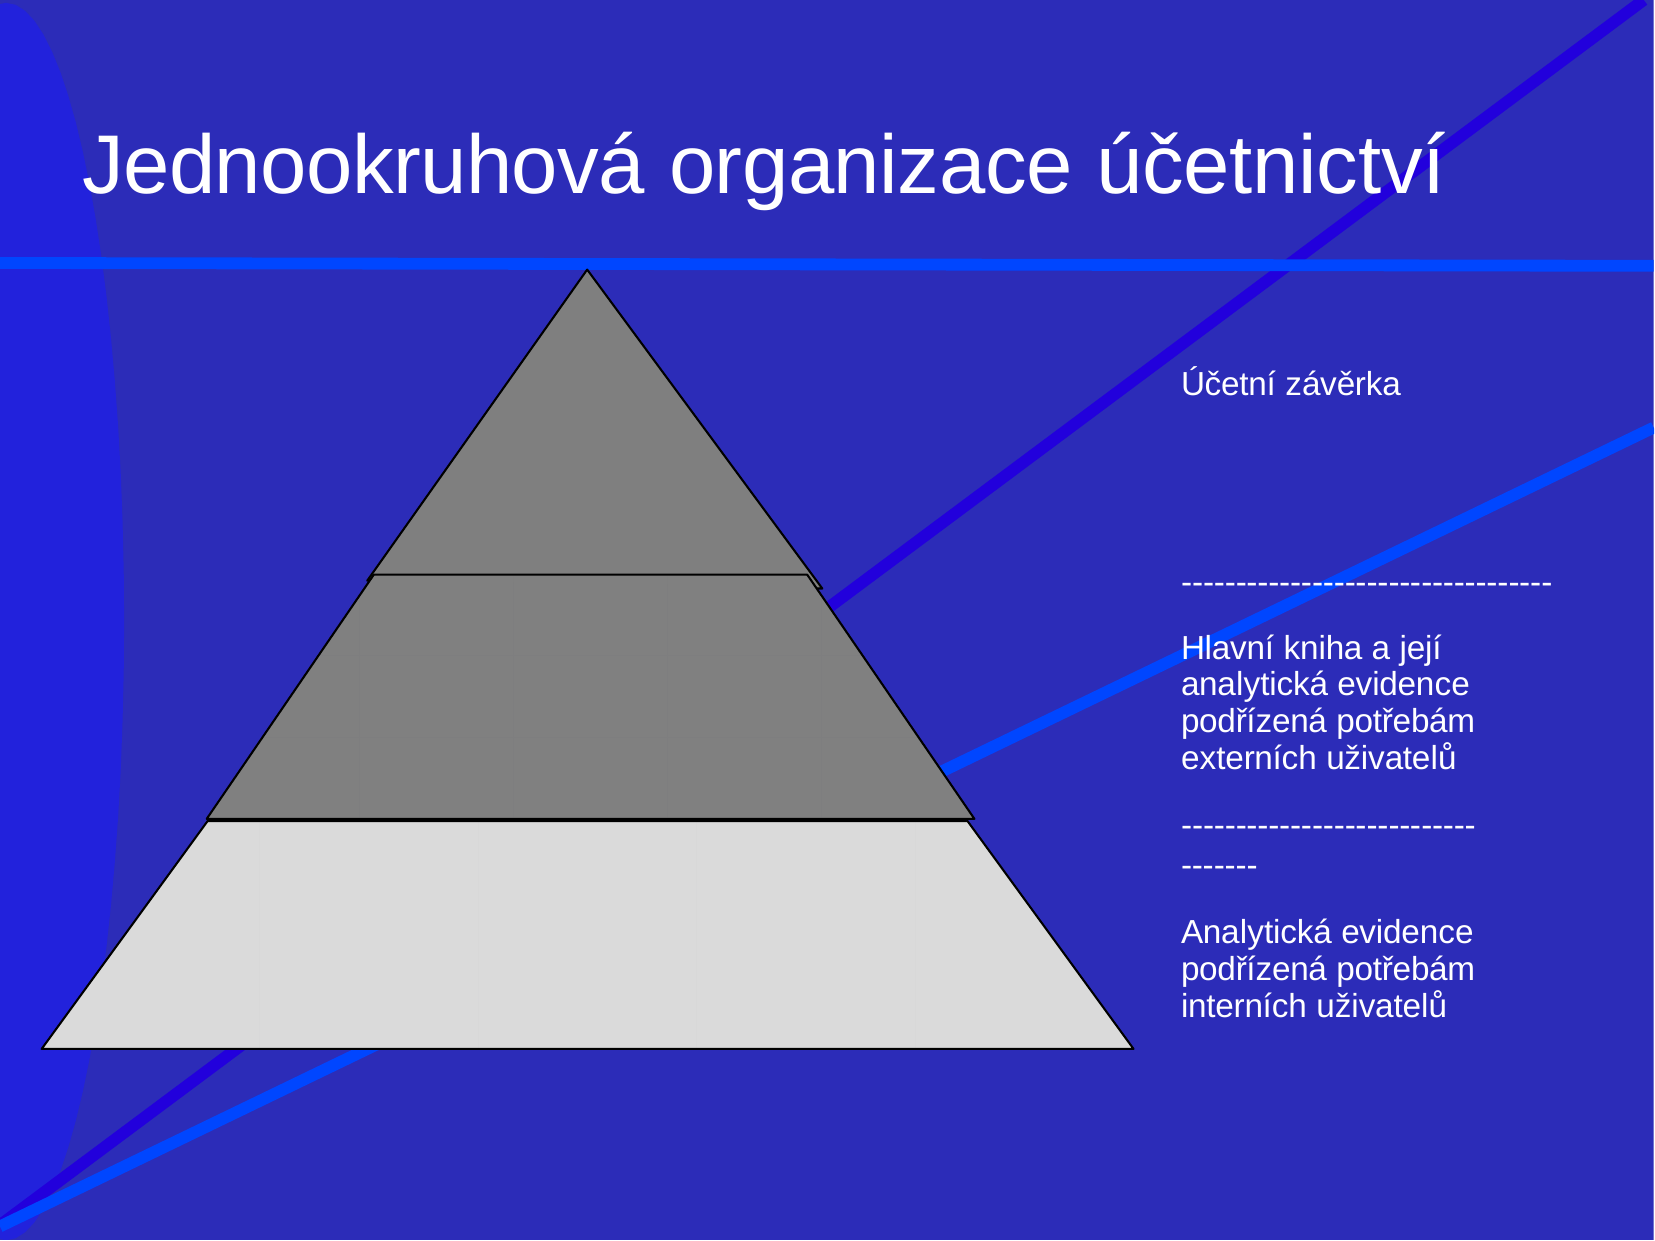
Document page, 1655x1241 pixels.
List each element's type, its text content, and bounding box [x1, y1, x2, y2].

text_box ---------------------------------- Hlavní kniha a její analytická evidence podřízená potřebám externích uživatelů ---------------------------------- Analytická evidence podřízená potřebám interních uživatelů [1179, 560, 1563, 1025]
text_box [206, 574, 975, 819]
title Jednookruhová organizace účetnictví [80, 66, 1574, 318]
text_box Účetní závěrka [1179, 361, 1406, 402]
text_box [41, 821, 206, 1048]
text_box [206, 574, 373, 818]
text_box [41, 821, 1134, 1049]
text_box [969, 821, 1134, 1048]
text_box [371, 269, 812, 574]
text_box [808, 574, 975, 818]
